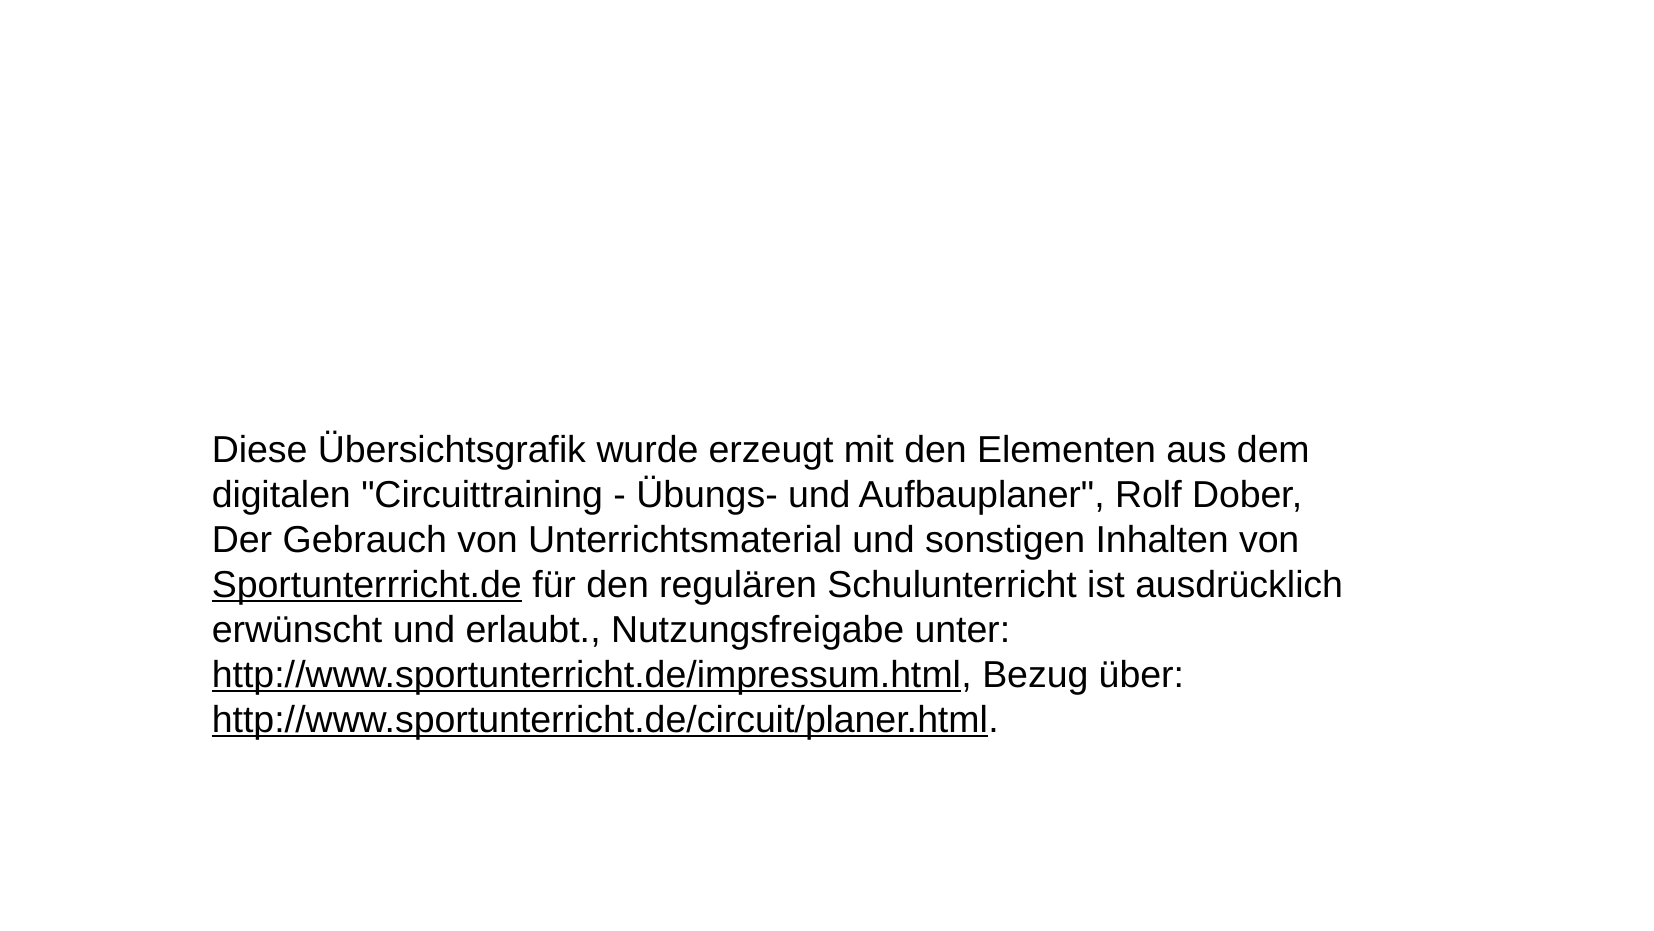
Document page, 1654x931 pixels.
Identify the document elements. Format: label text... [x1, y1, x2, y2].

text_box Diese Übersichtsgrafik wurde erzeugt mit den Elementen aus dem digitalen "Circuittraining - Übungs- und Aufbauplaner", Rolf Dober, Der Gebrauch von Unterrichtsmaterial und sonstigen Inhalten von Sportunterrricht.de für den regulären Schulunterricht ist ausdrücklich erwünscht und erlaubt., Nutzungsfreigabe unter: http://www.sportunterricht.de/impressum.html, Bezug über: http://www.sportunterricht.de/circuit/planer.html. [197, 417, 1435, 748]
